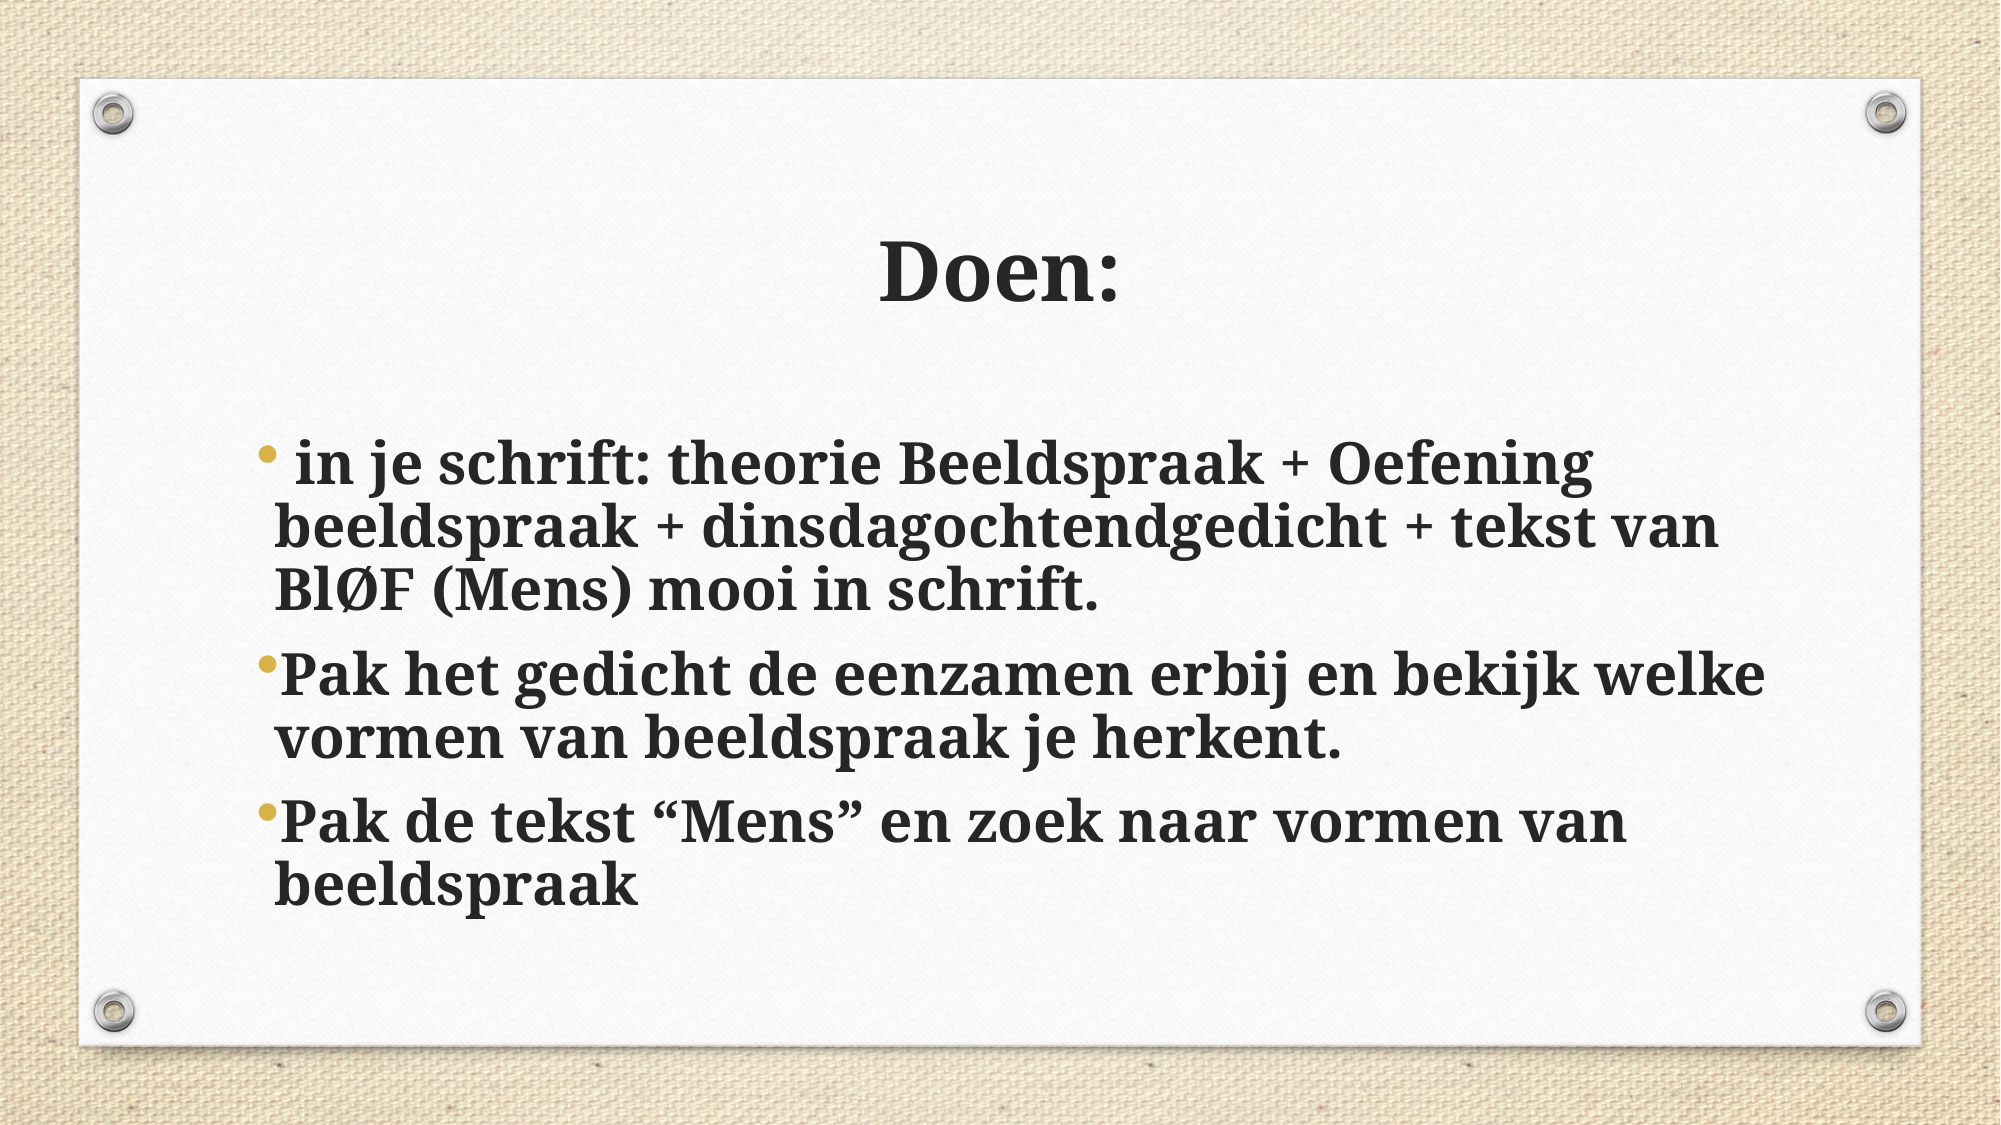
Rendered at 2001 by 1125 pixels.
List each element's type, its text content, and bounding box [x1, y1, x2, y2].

list in je schrift: theorie Beeldspraak + Oefening beeldspraak + dinsdagochtendgedicht + tekst van BlØF (Mens) mooi in schrift. Pak het gedicht de eenzamen erbij en bekijk welke vormen van beeldspraak je herkent. Pak de tekst “Mens” en zoek naar vormen van beeldspraak [212, 419, 1788, 965]
picture [0, 0, 2001, 1125]
title Doen: [212, 161, 1788, 375]
